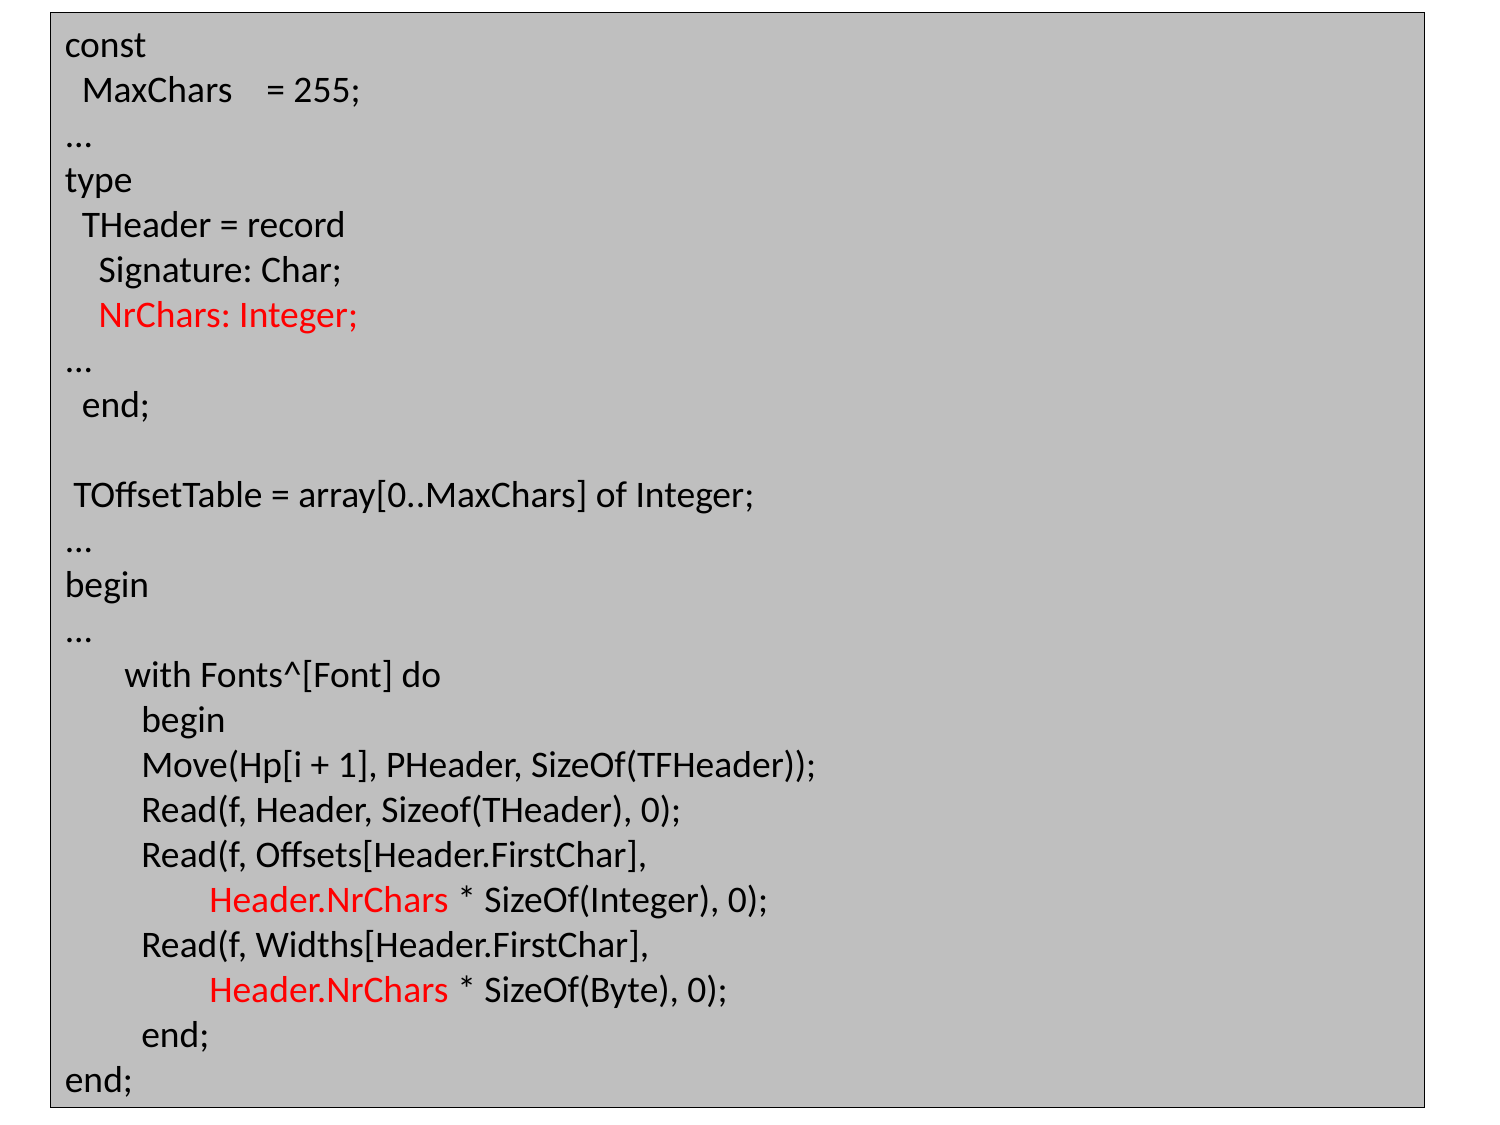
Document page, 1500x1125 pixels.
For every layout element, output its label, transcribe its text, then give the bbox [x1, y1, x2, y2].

text_box const MaxChars = 255; ... type THeader = record Signature: Char; NrChars: Integer; ... end; TOffsetTable = array[0..MaxChars] of Integer; ... begin ... with Fonts^[Font] do begin Move(Hp[i + 1], PHeader, SizeOf(TFHeader)); Read(f, Header, Sizeof(THeader), 0); Read(f, Offsets[Header.FirstChar], Header.NrChars * SizeOf(Integer), 0); Read(f, Widths[Header.FirstChar], Header.NrChars * SizeOf(Byte), 0); end; end; [50, 12, 1425, 1108]
